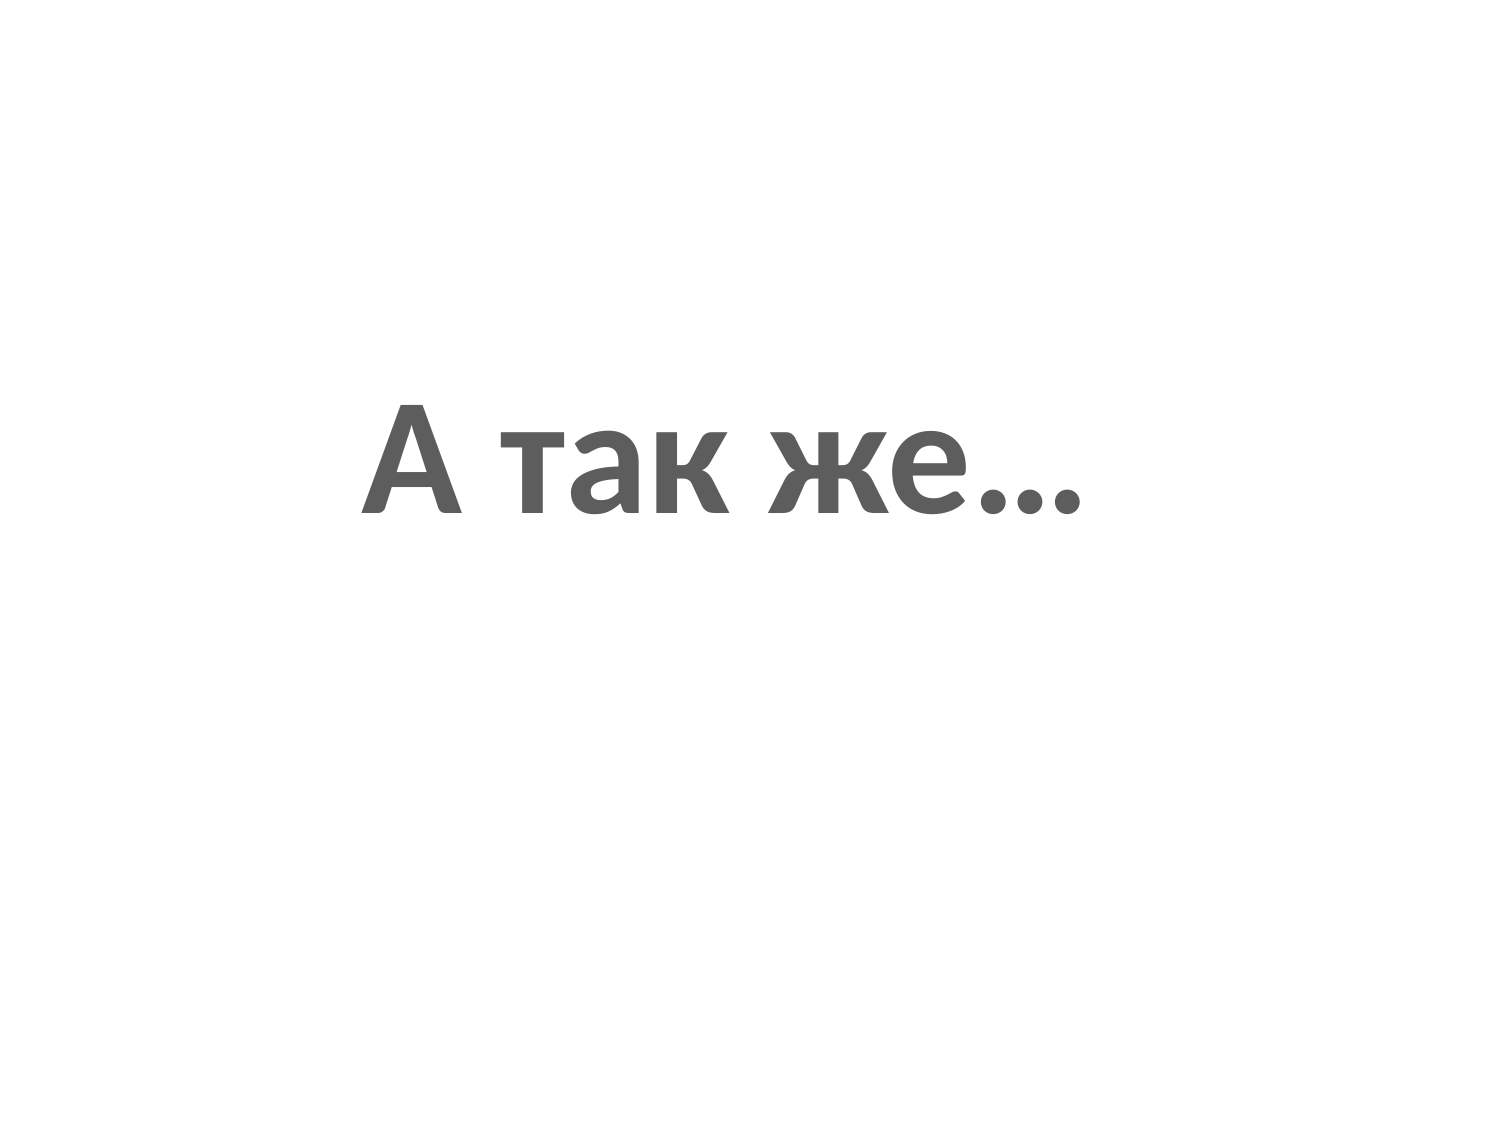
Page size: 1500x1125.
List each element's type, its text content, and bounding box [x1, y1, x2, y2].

text_box А так же… [70, 339, 1383, 555]
